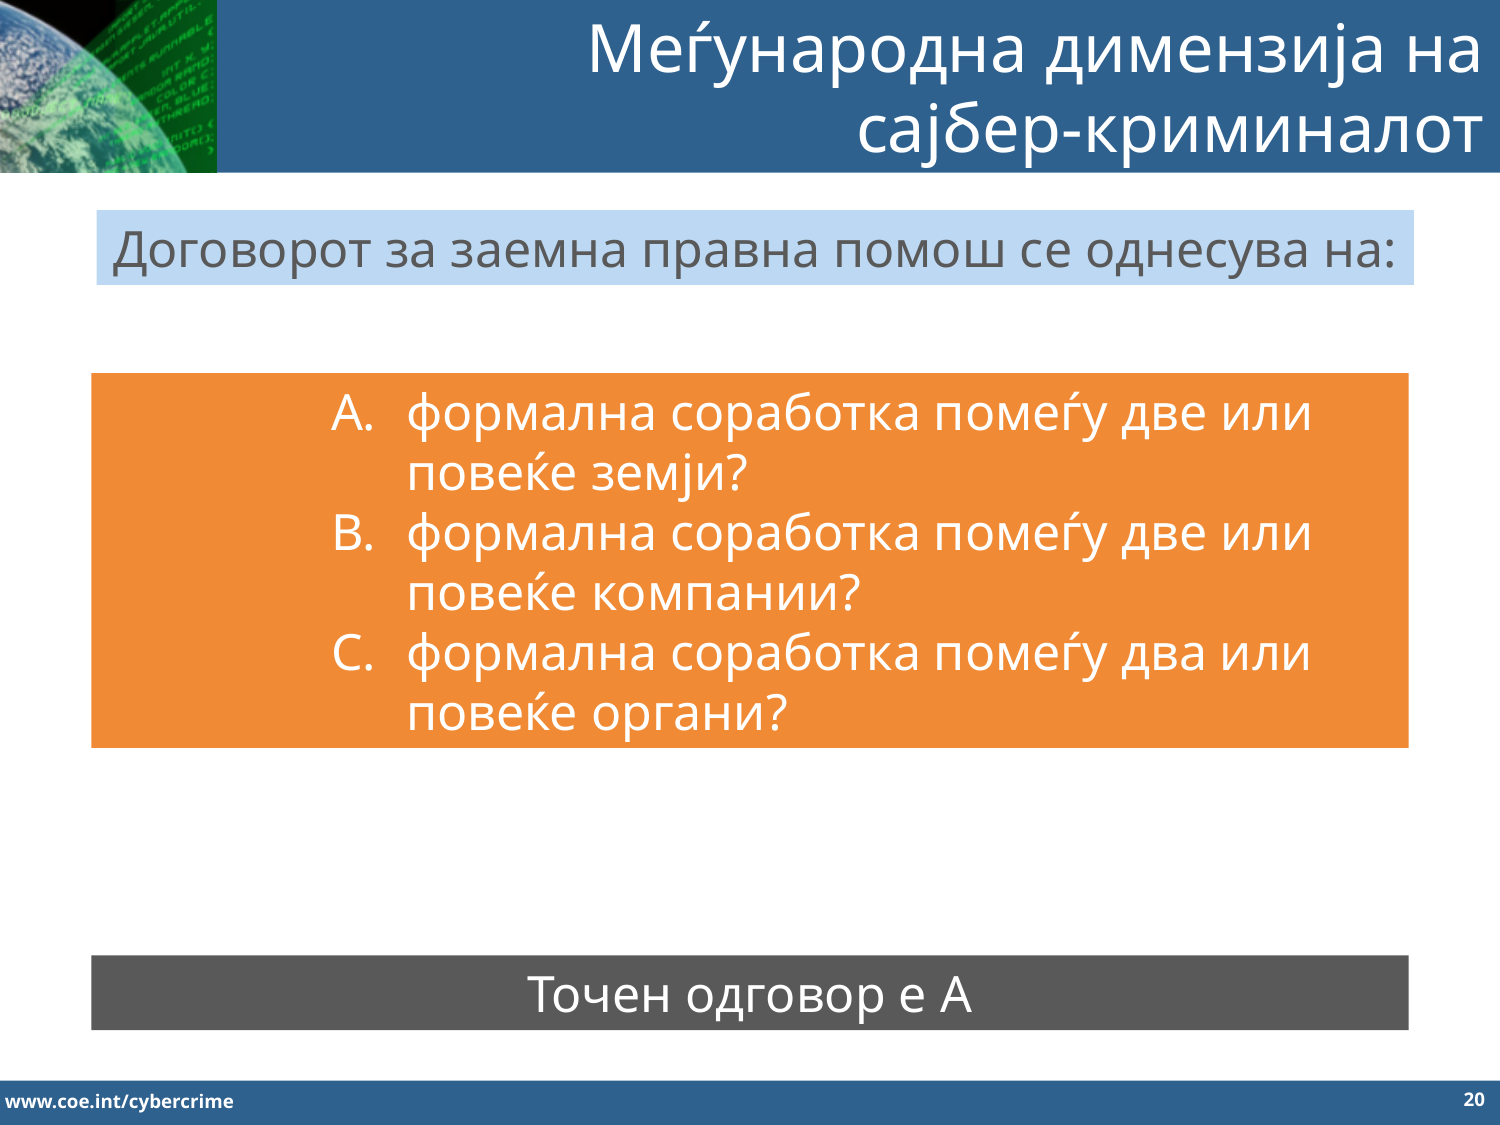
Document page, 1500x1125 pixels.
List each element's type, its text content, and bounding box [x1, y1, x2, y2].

text_box формална соработка помеѓу две или повеќе земји? формална соработка помеѓу две или повеќе компании? формална соработка помеѓу два или повеќе органи? [91, 373, 1409, 748]
slide_number 20 [1149, 1079, 1500, 1125]
text_box Точен одговор е A [91, 955, 1409, 1031]
text_box Договорот за заемна правна помош се однесува на: [96, 210, 1414, 285]
picture [0, 1, 217, 173]
text_box Меѓународна димензија на сајбер-криминалот [329, 9, 1500, 162]
